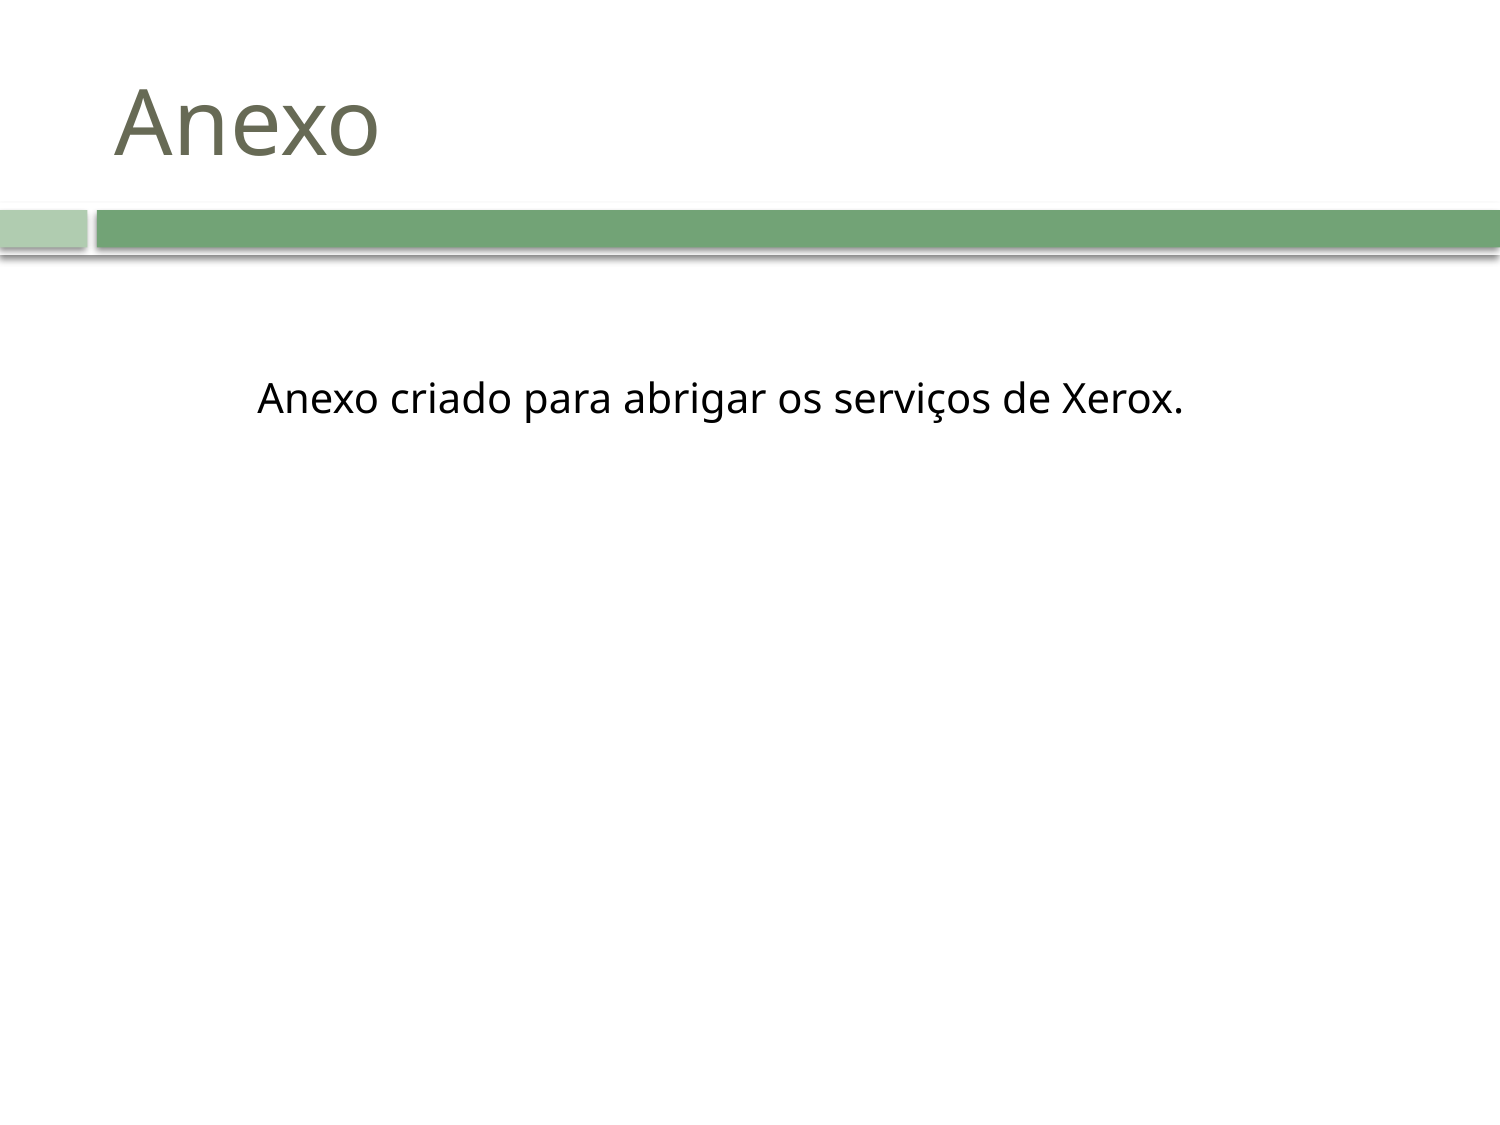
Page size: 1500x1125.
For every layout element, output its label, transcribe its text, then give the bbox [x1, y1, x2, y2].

text_box Anexo criado para abrigar os serviços de Xerox. [81, 339, 1357, 657]
title Anexo [99, 37, 1438, 200]
